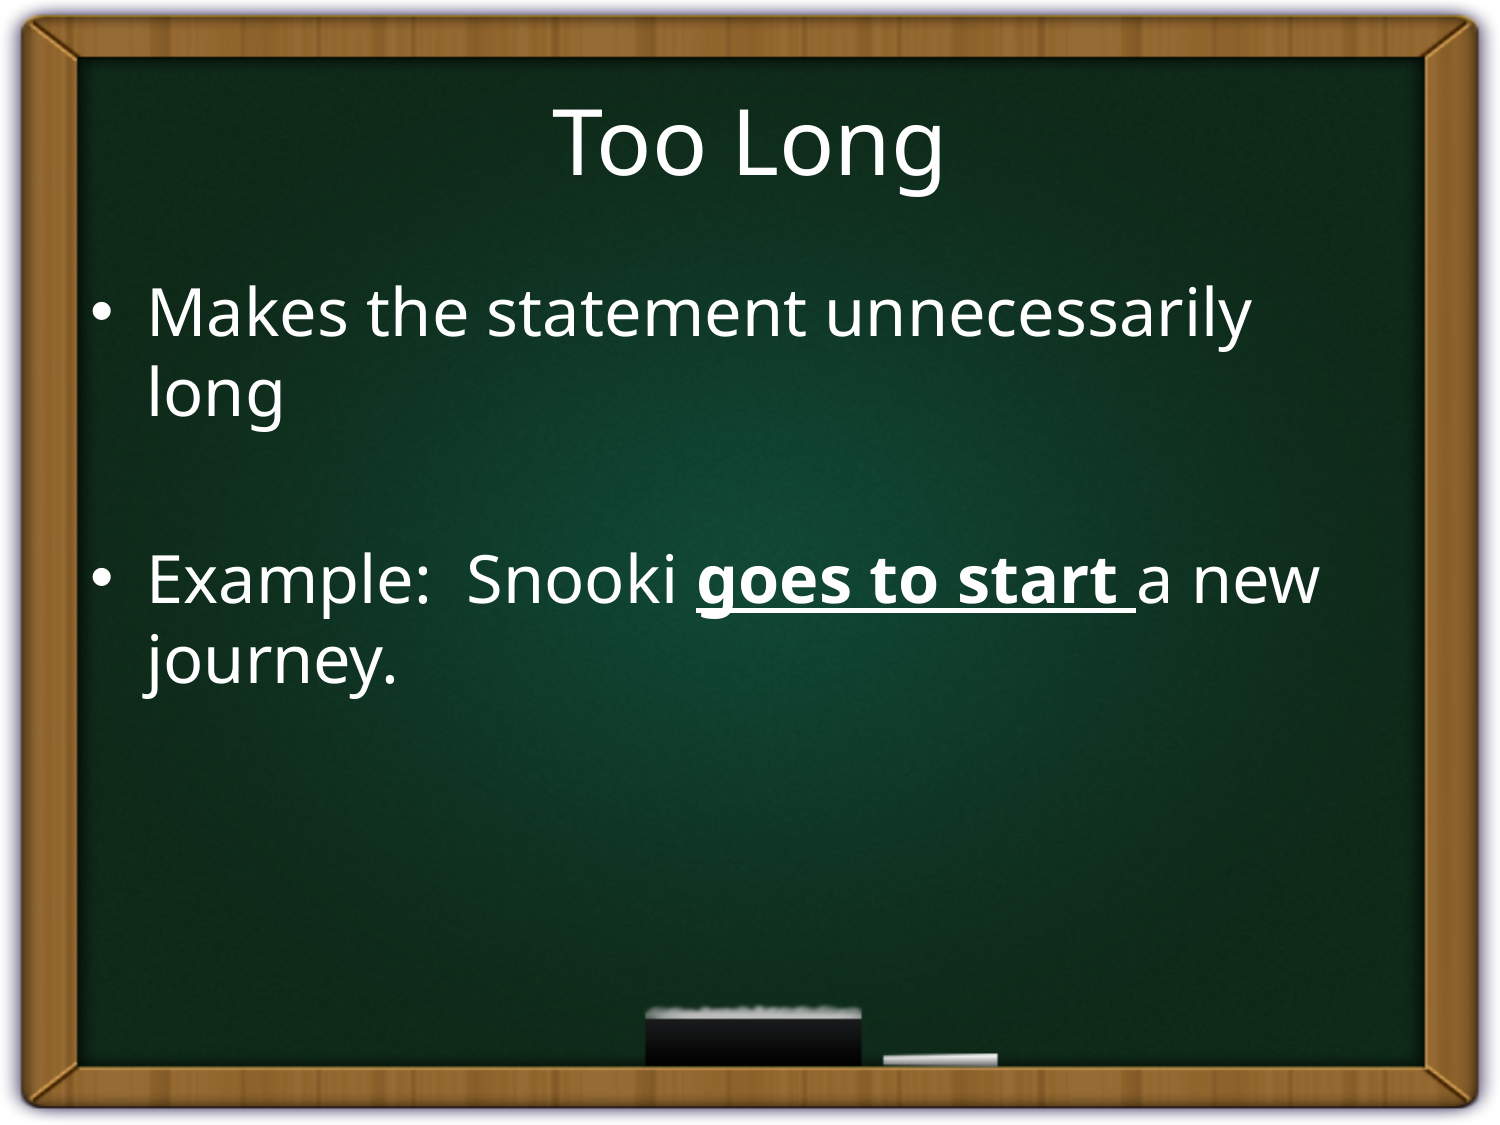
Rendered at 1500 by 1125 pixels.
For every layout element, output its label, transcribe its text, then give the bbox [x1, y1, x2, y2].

title Too Long [75, 45, 1425, 233]
picture [0, 0, 1500, 1125]
list Makes the statement unnecessarily long Example: Snooki goes to start a new journey. [75, 262, 1425, 1005]
